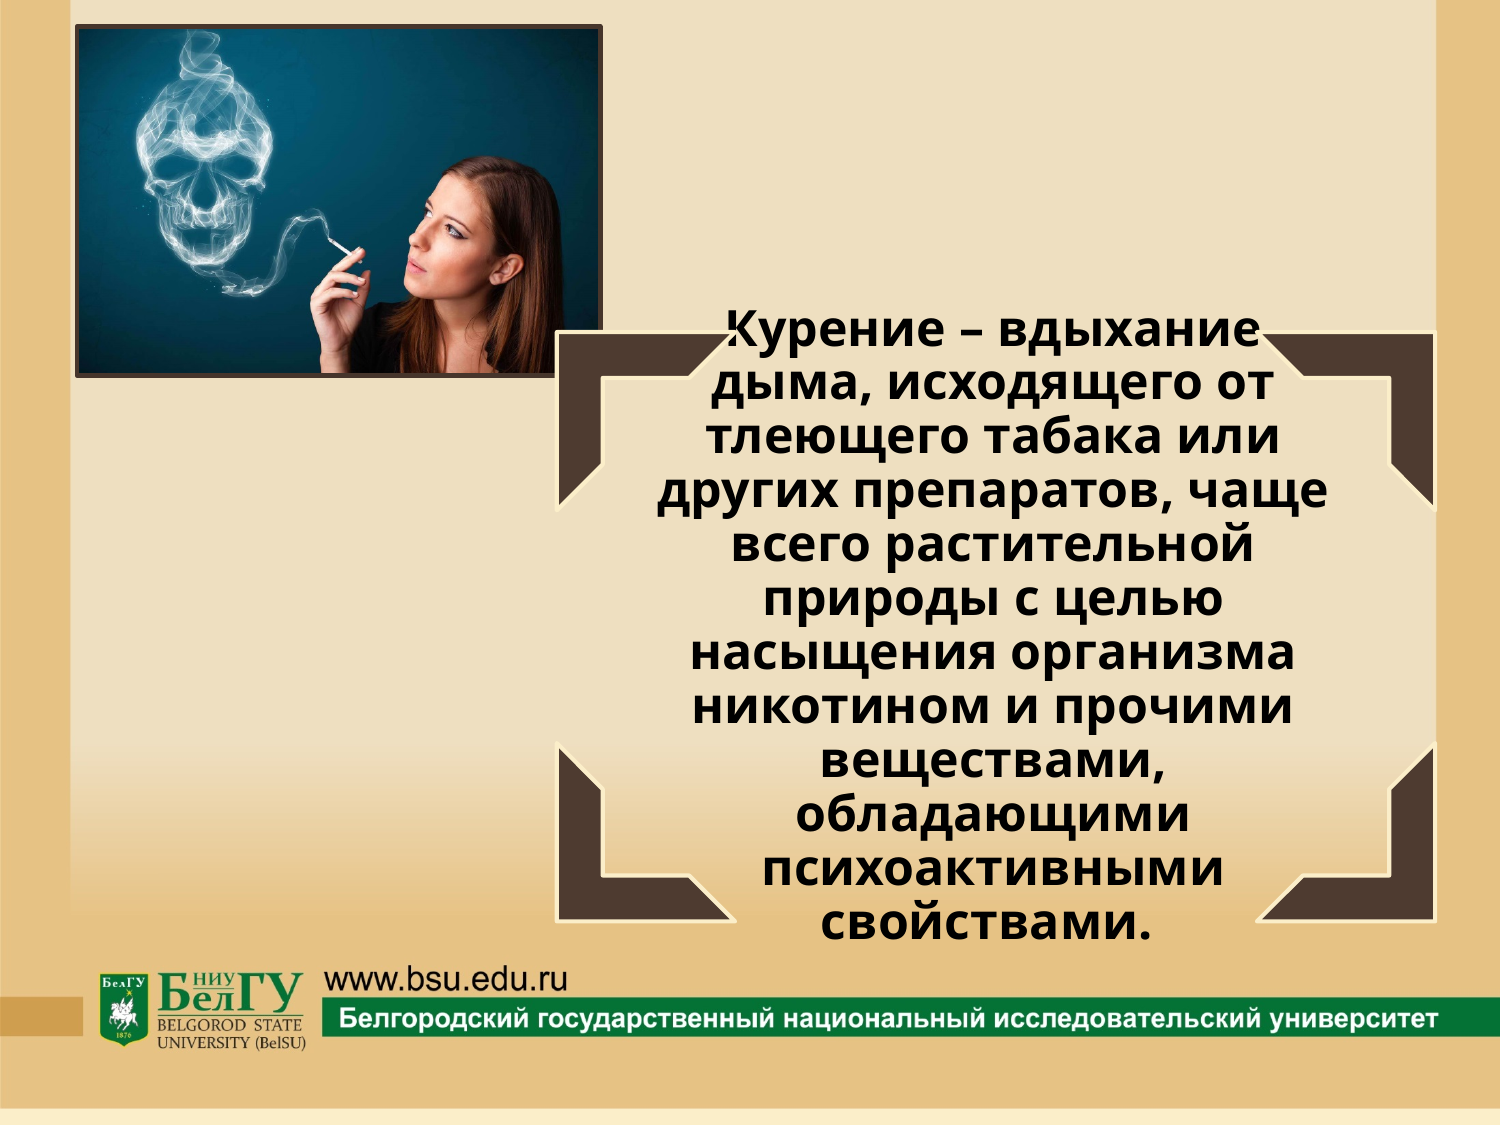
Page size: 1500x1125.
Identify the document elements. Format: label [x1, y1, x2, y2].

picture [0, 0, 1500, 1109]
text_box [76, 6, 1436, 941]
